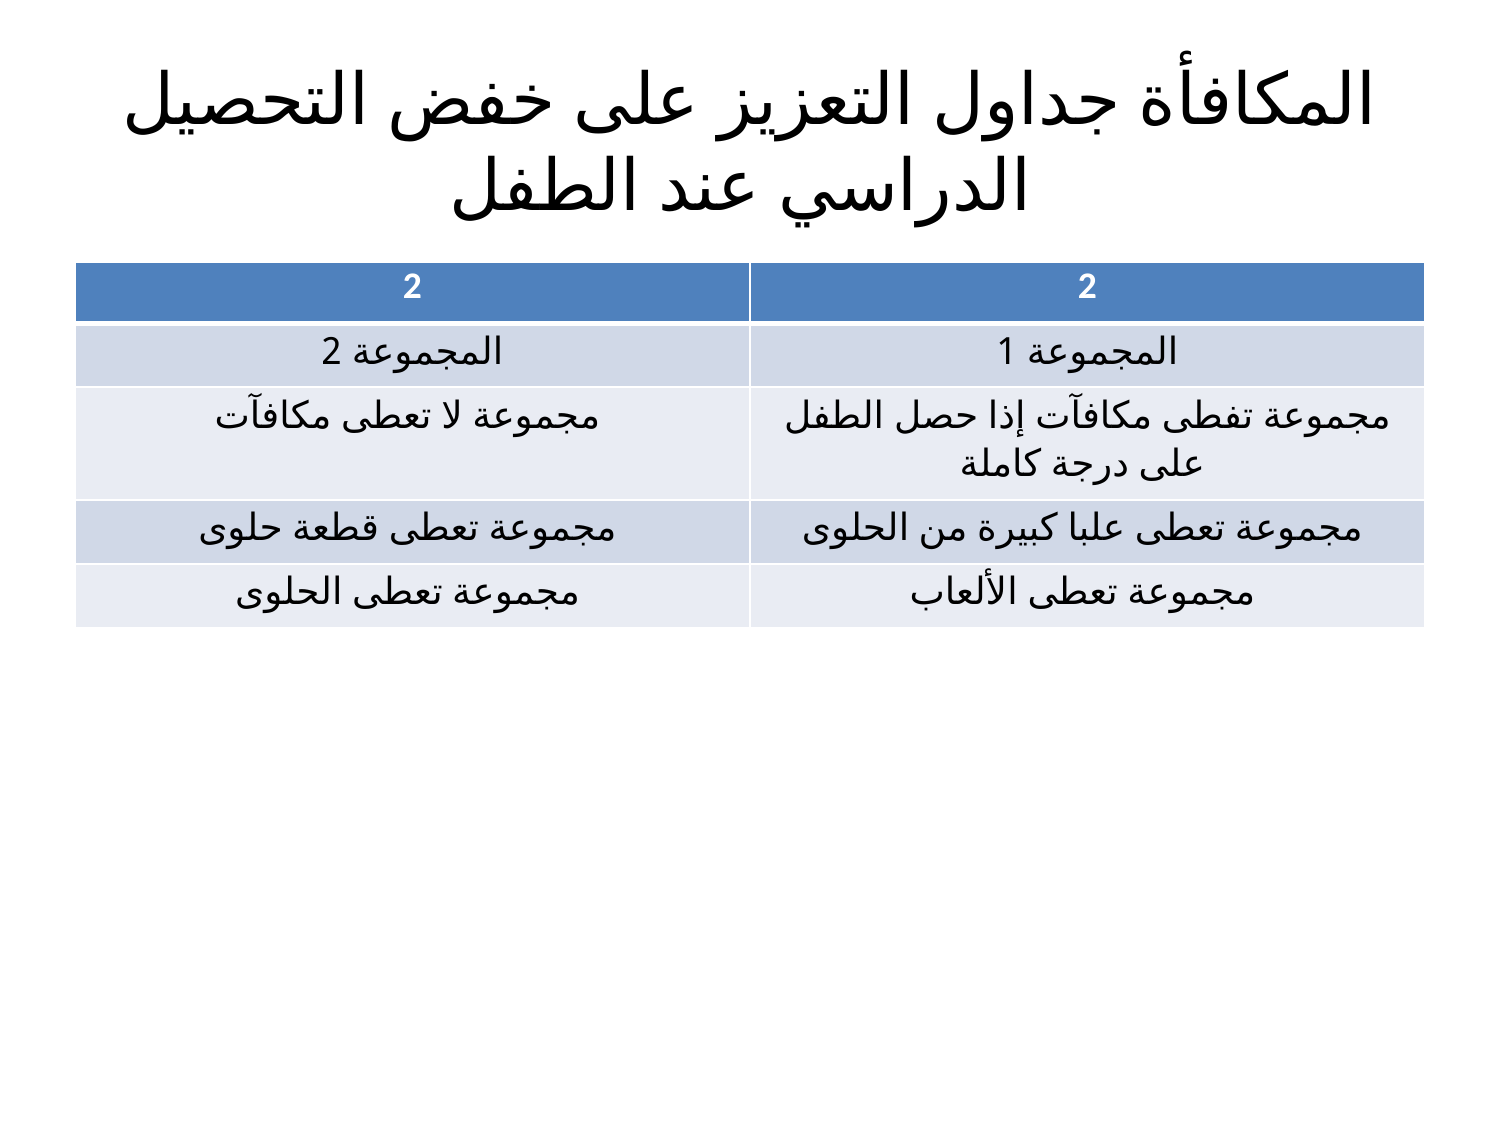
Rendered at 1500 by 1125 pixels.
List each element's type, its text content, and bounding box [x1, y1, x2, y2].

table_cell مجموعة تعطى الألعاب [751, 565, 1424, 627]
table_cell المجموعة 1 [751, 326, 1424, 386]
table_header 2 [751, 263, 1424, 321]
table_cell مجموعة تعطى قطعة حلوى [76, 501, 749, 563]
table_cell المجموعة 2 [76, 326, 749, 386]
table_header 2 [76, 263, 749, 321]
title المكافأة جداول التعزيز على خفض التحصيل الدراسي عند الطفل [75, 45, 1425, 233]
table_cell مجموعة لا تعطى مكافآت [76, 388, 749, 499]
table_cell مجموعة تعطى الحلوى [76, 565, 749, 627]
table_cell مجموعة تعطى علبا كبيرة من الحلوى [751, 501, 1424, 563]
table_cell مجموعة تفطى مكافآت إذا حصل الطفل على درجة كاملة [751, 388, 1424, 499]
